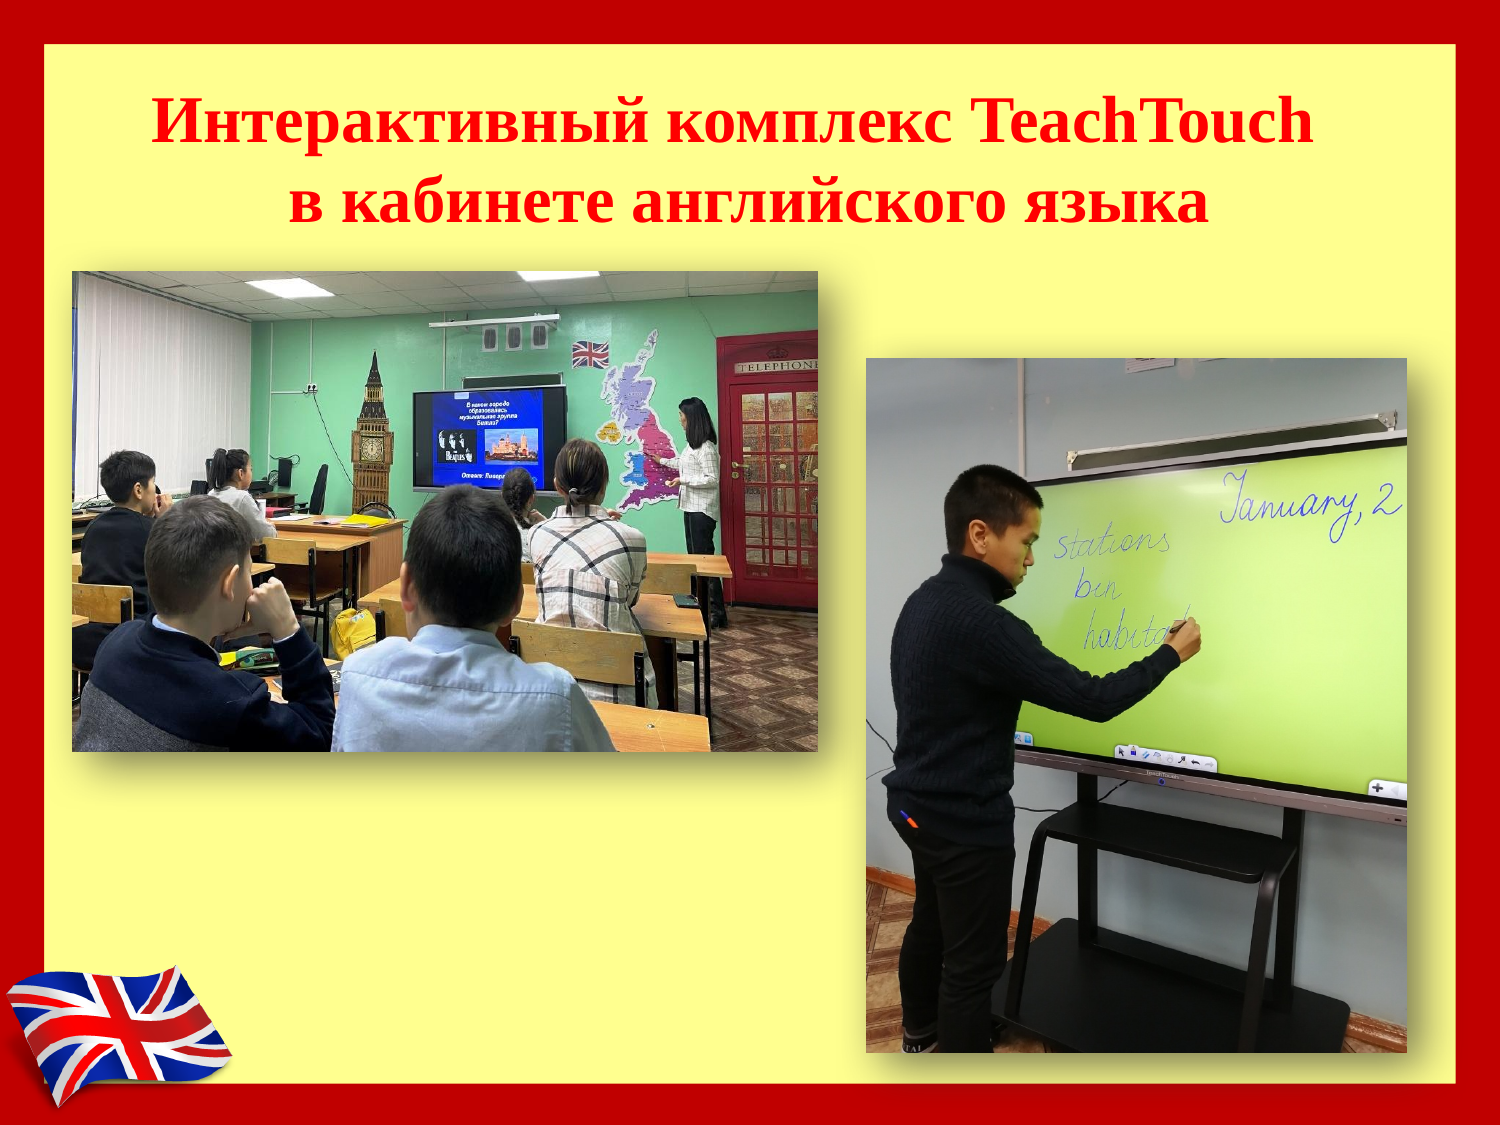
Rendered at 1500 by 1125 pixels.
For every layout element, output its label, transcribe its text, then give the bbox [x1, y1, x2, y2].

title Интерактивный комплекс TeachTouch в кабинете английского языка [74, 0, 1426, 324]
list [72, 271, 818, 752]
picture [866, 358, 1408, 1053]
picture [0, 906, 237, 1125]
